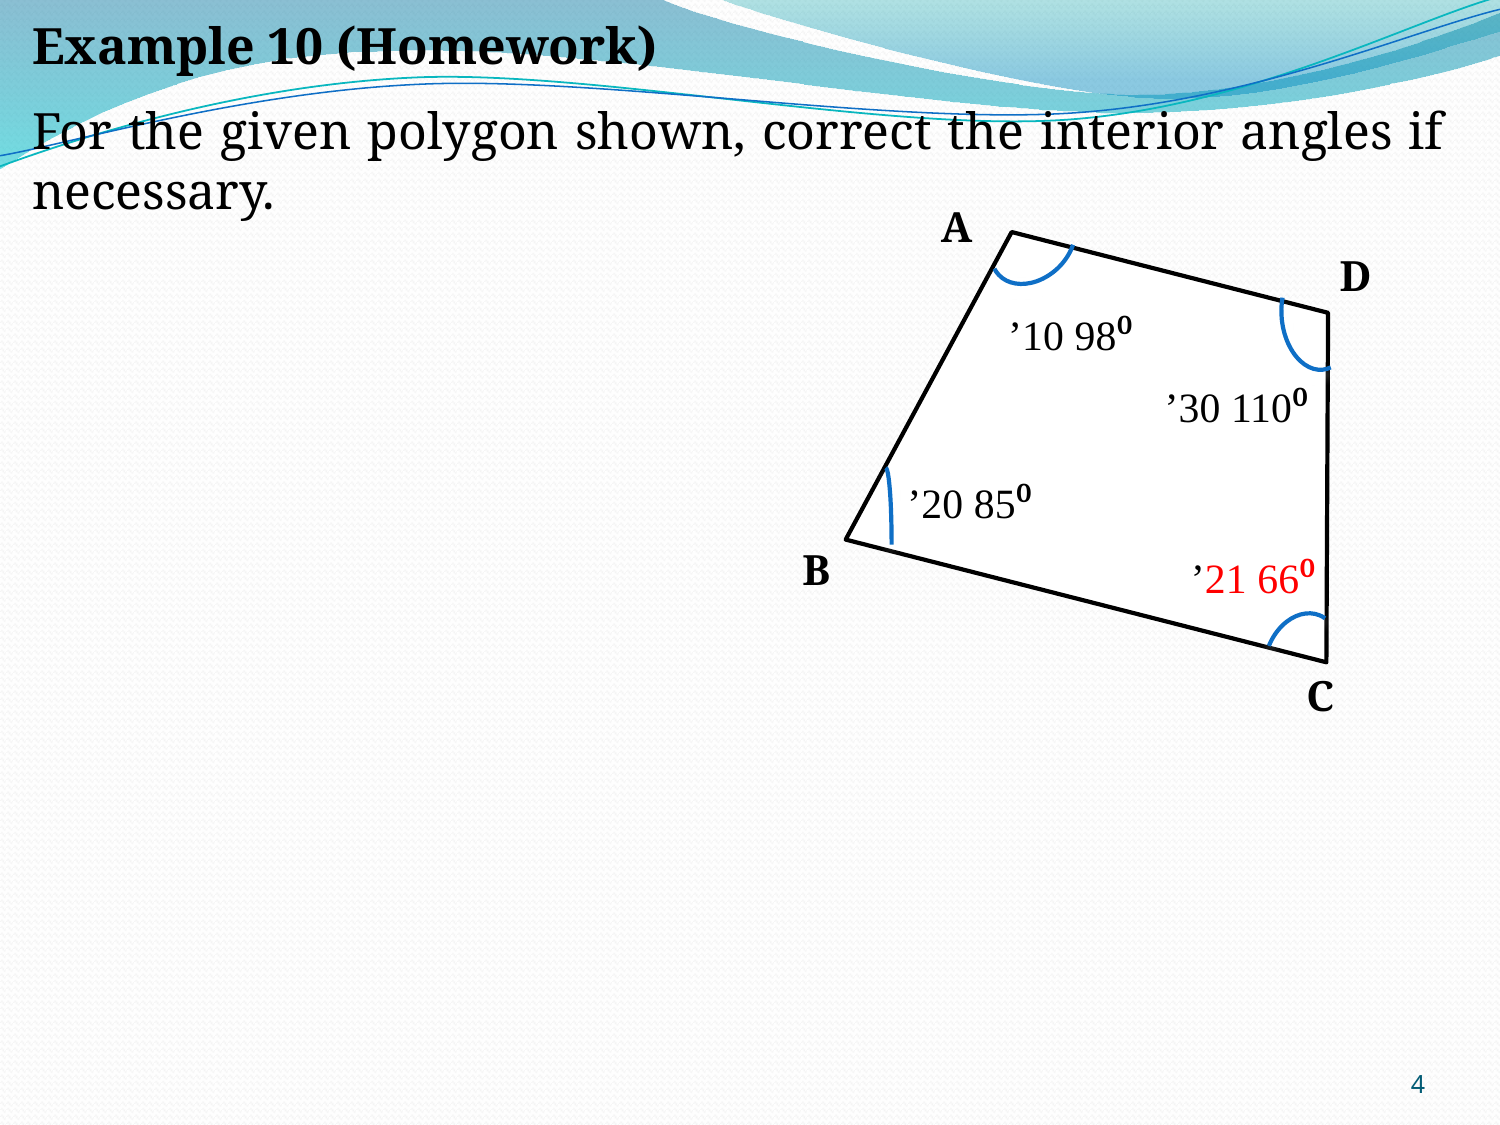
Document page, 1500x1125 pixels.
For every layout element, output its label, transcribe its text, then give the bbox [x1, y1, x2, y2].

slide_number 4 [1299, 1042, 1425, 1103]
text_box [786, 193, 1388, 729]
text_box Example 10 (Homework) For the given polygon shown, correct the interior angles if necessary. [17, 7, 1459, 228]
